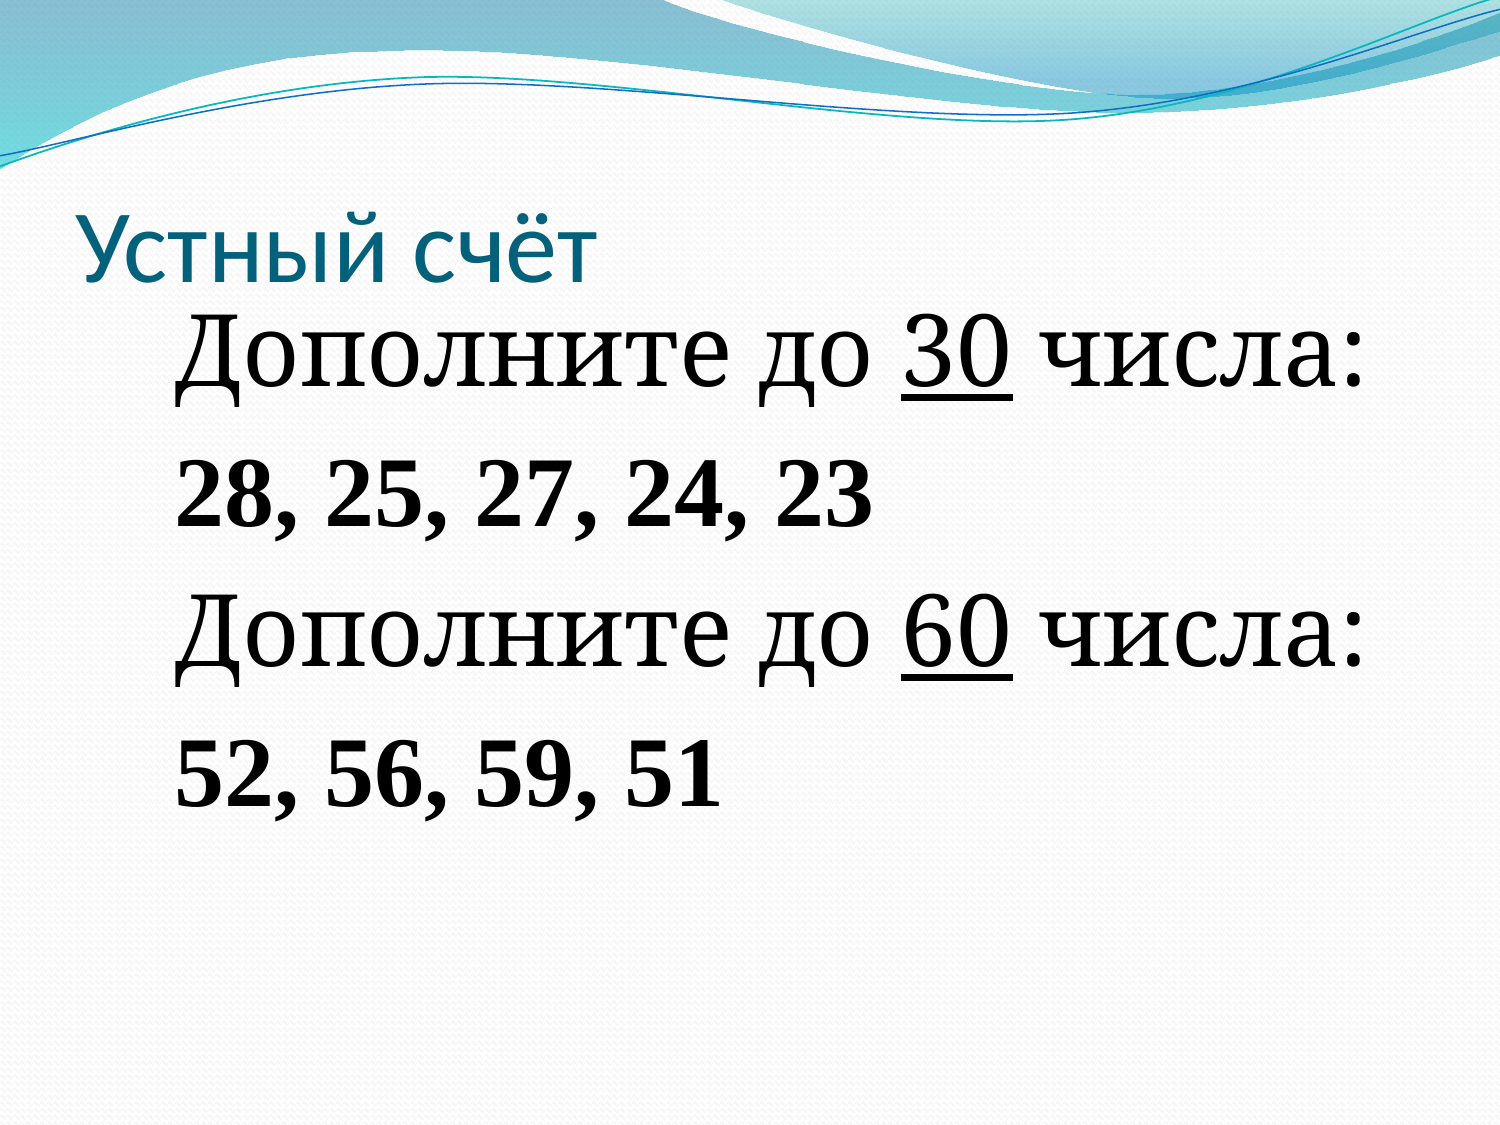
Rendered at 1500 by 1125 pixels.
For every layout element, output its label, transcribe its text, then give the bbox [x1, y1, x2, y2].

title Устный счёт [75, 115, 1425, 303]
list Дополните до 30 числа: 28, 25, 27, 24, 23 Дополните до 60 числа: 52, 56, 59, 51 [159, 278, 1471, 1022]
